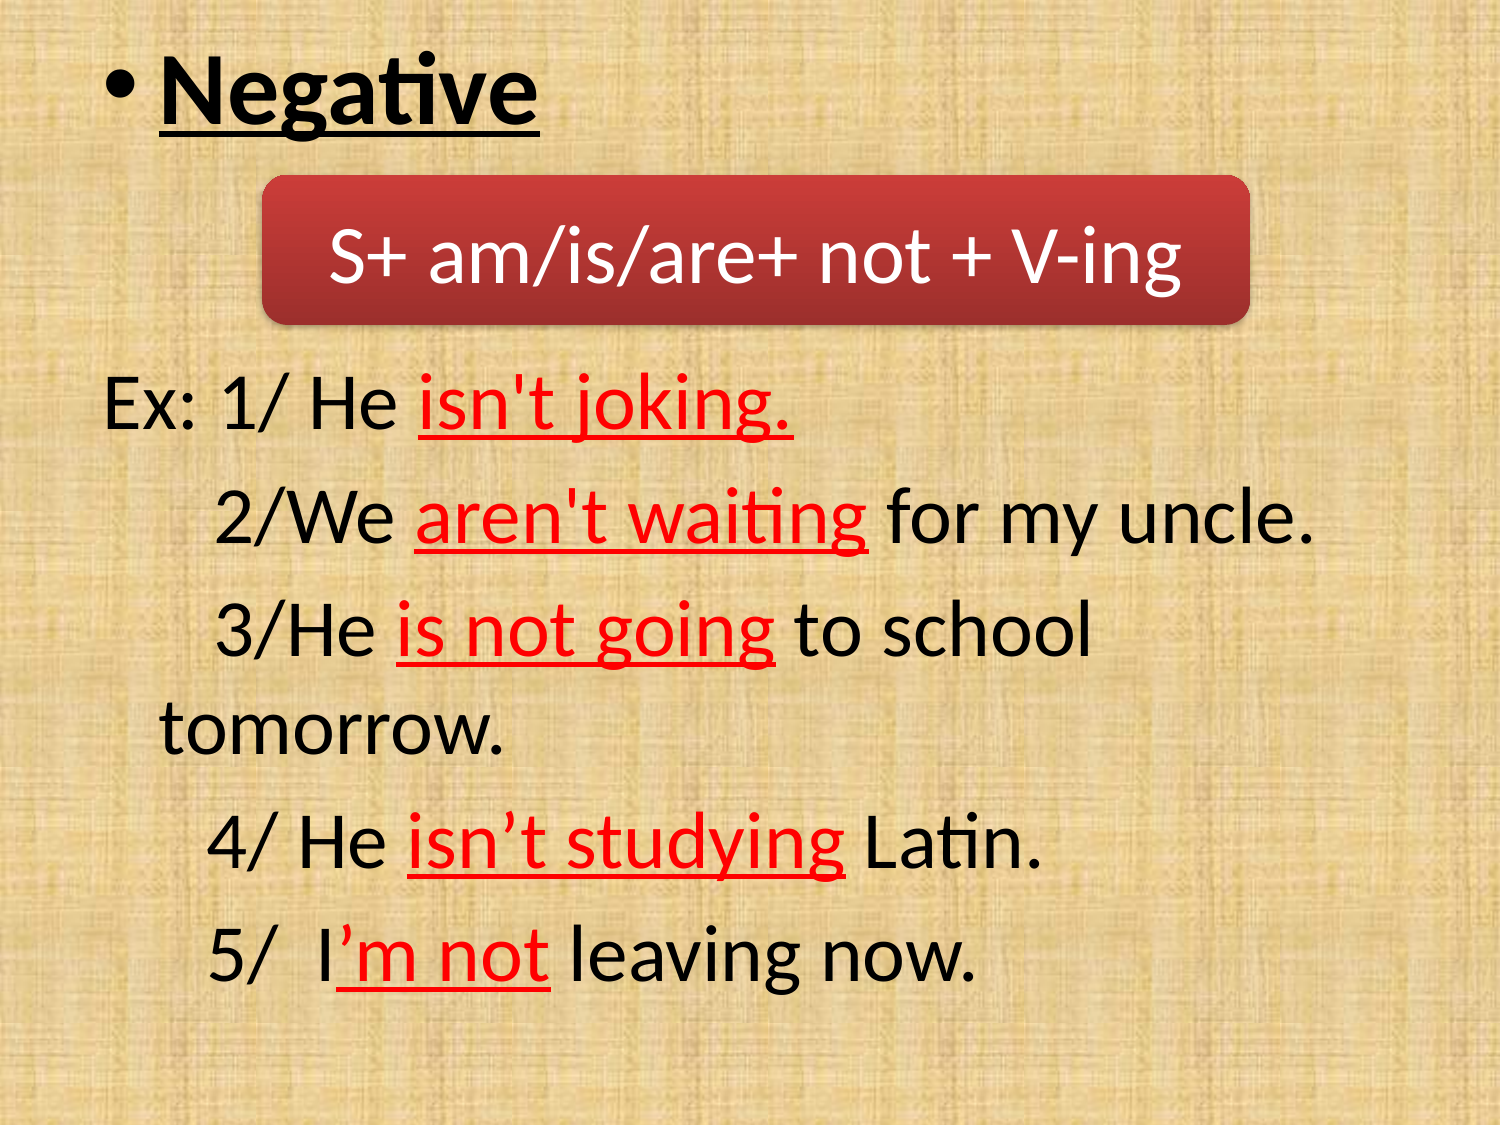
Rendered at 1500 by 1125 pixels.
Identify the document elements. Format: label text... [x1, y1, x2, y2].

picture [0, 0, 1500, 1125]
text_box S+ am/is/are+ not + V-ing [262, 174, 1250, 325]
list Negative Ex: 1/ He isn't joking. 2/We aren't waiting for my uncle. 3/He is not going to school tomorrow. 4/ He isn’t studying Latin. 5/ I’m not leaving now. [87, 12, 1438, 1088]
